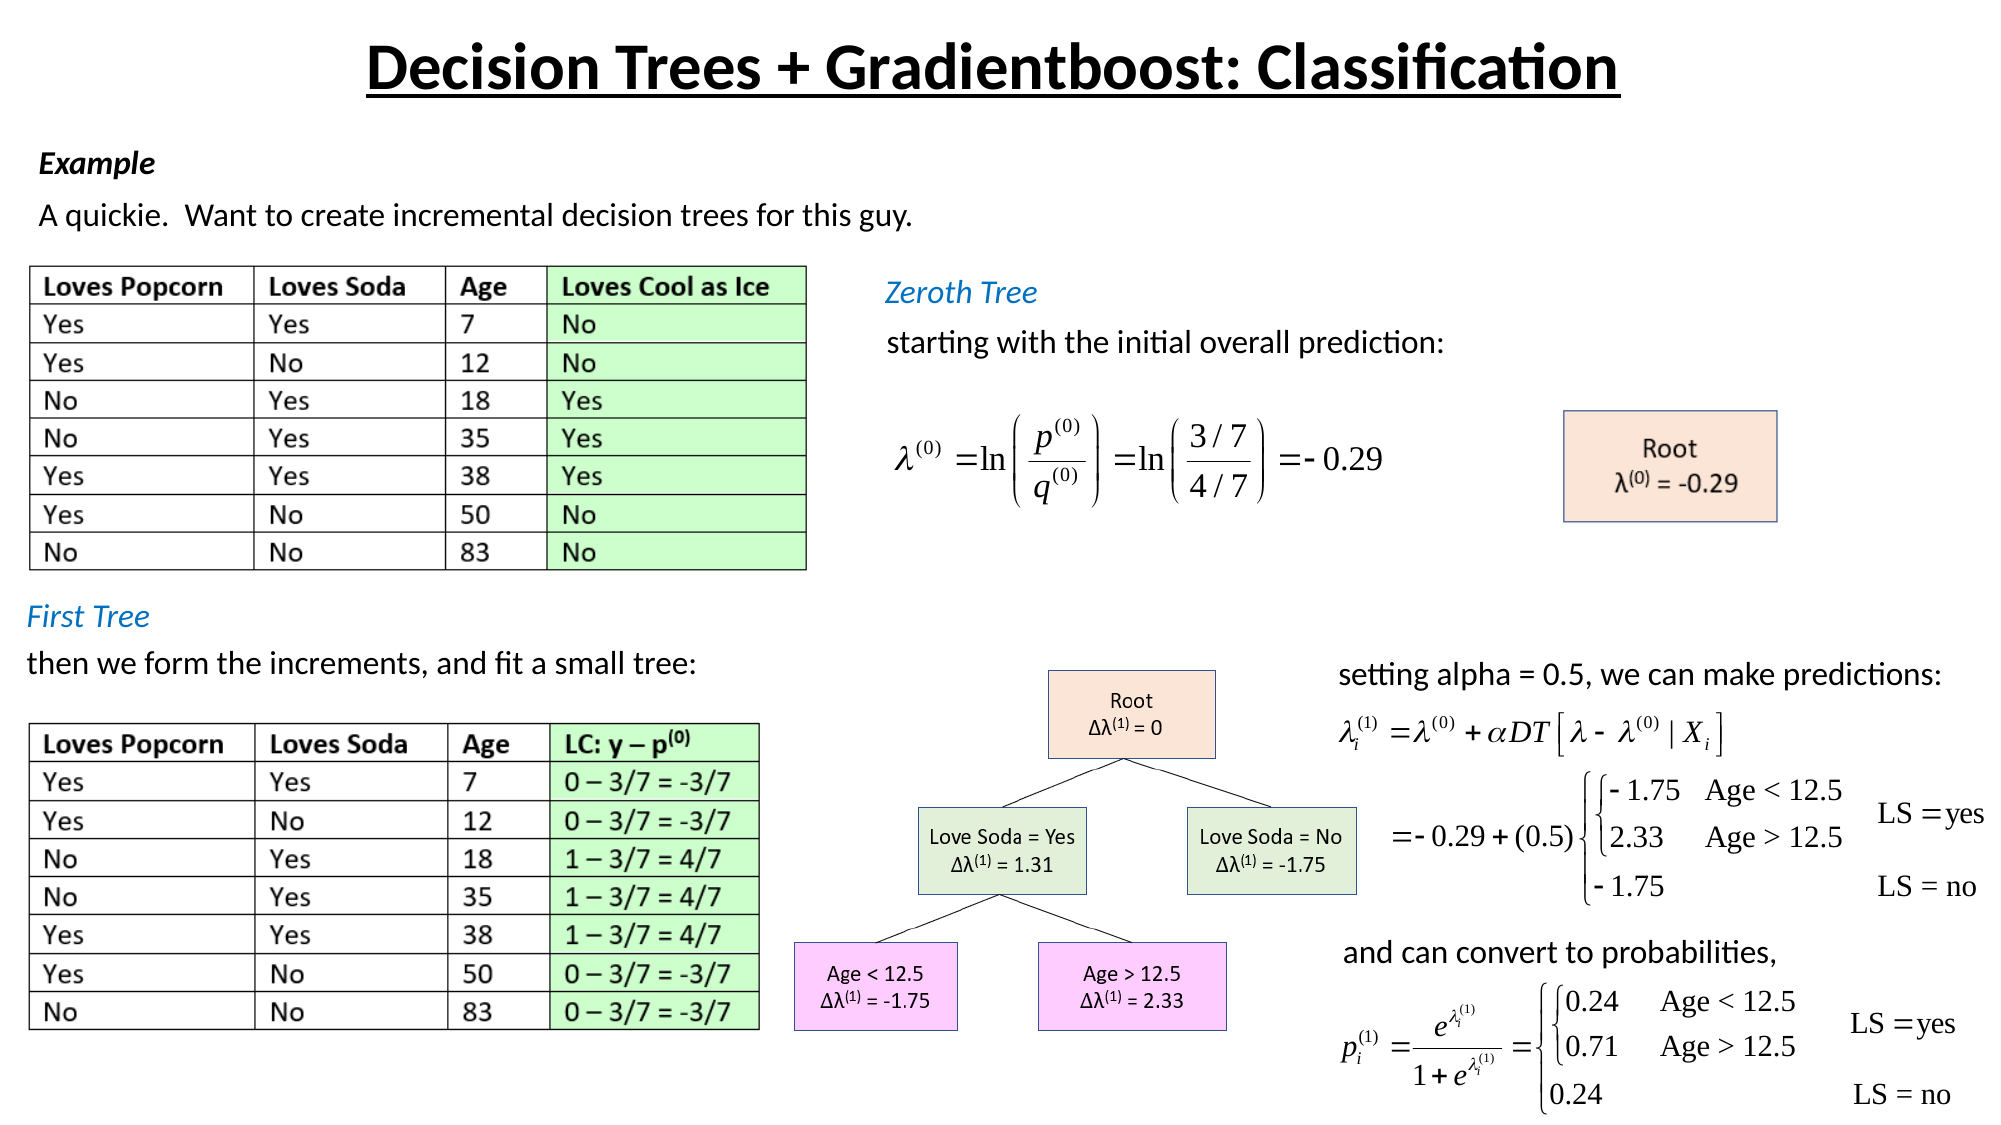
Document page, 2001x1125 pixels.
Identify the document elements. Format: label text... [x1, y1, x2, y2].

text_box First Tree [11, 587, 256, 633]
text_box Example [23, 133, 253, 189]
text_box Zeroth Tree [870, 262, 1114, 318]
text_box A quickie. Want to create incremental decision trees for this guy. [23, 185, 1526, 241]
text_box starting with the initial overall prediction: [871, 312, 1558, 368]
picture [25, 718, 765, 1034]
picture [1557, 404, 1779, 525]
text_box then we form the increments, and fit a small tree: [11, 633, 761, 689]
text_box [888, 406, 1390, 517]
text_box and can convert to probabilities, [1358, 922, 1830, 977]
picture [23, 262, 812, 573]
text_box Decision Trees + Gradientboost: Classification [351, 15, 1667, 111]
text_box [1333, 977, 1962, 1120]
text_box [1333, 705, 1990, 913]
picture [792, 664, 1358, 1034]
text_box setting alpha = 0.5, we can make predictions: [1323, 645, 1989, 700]
